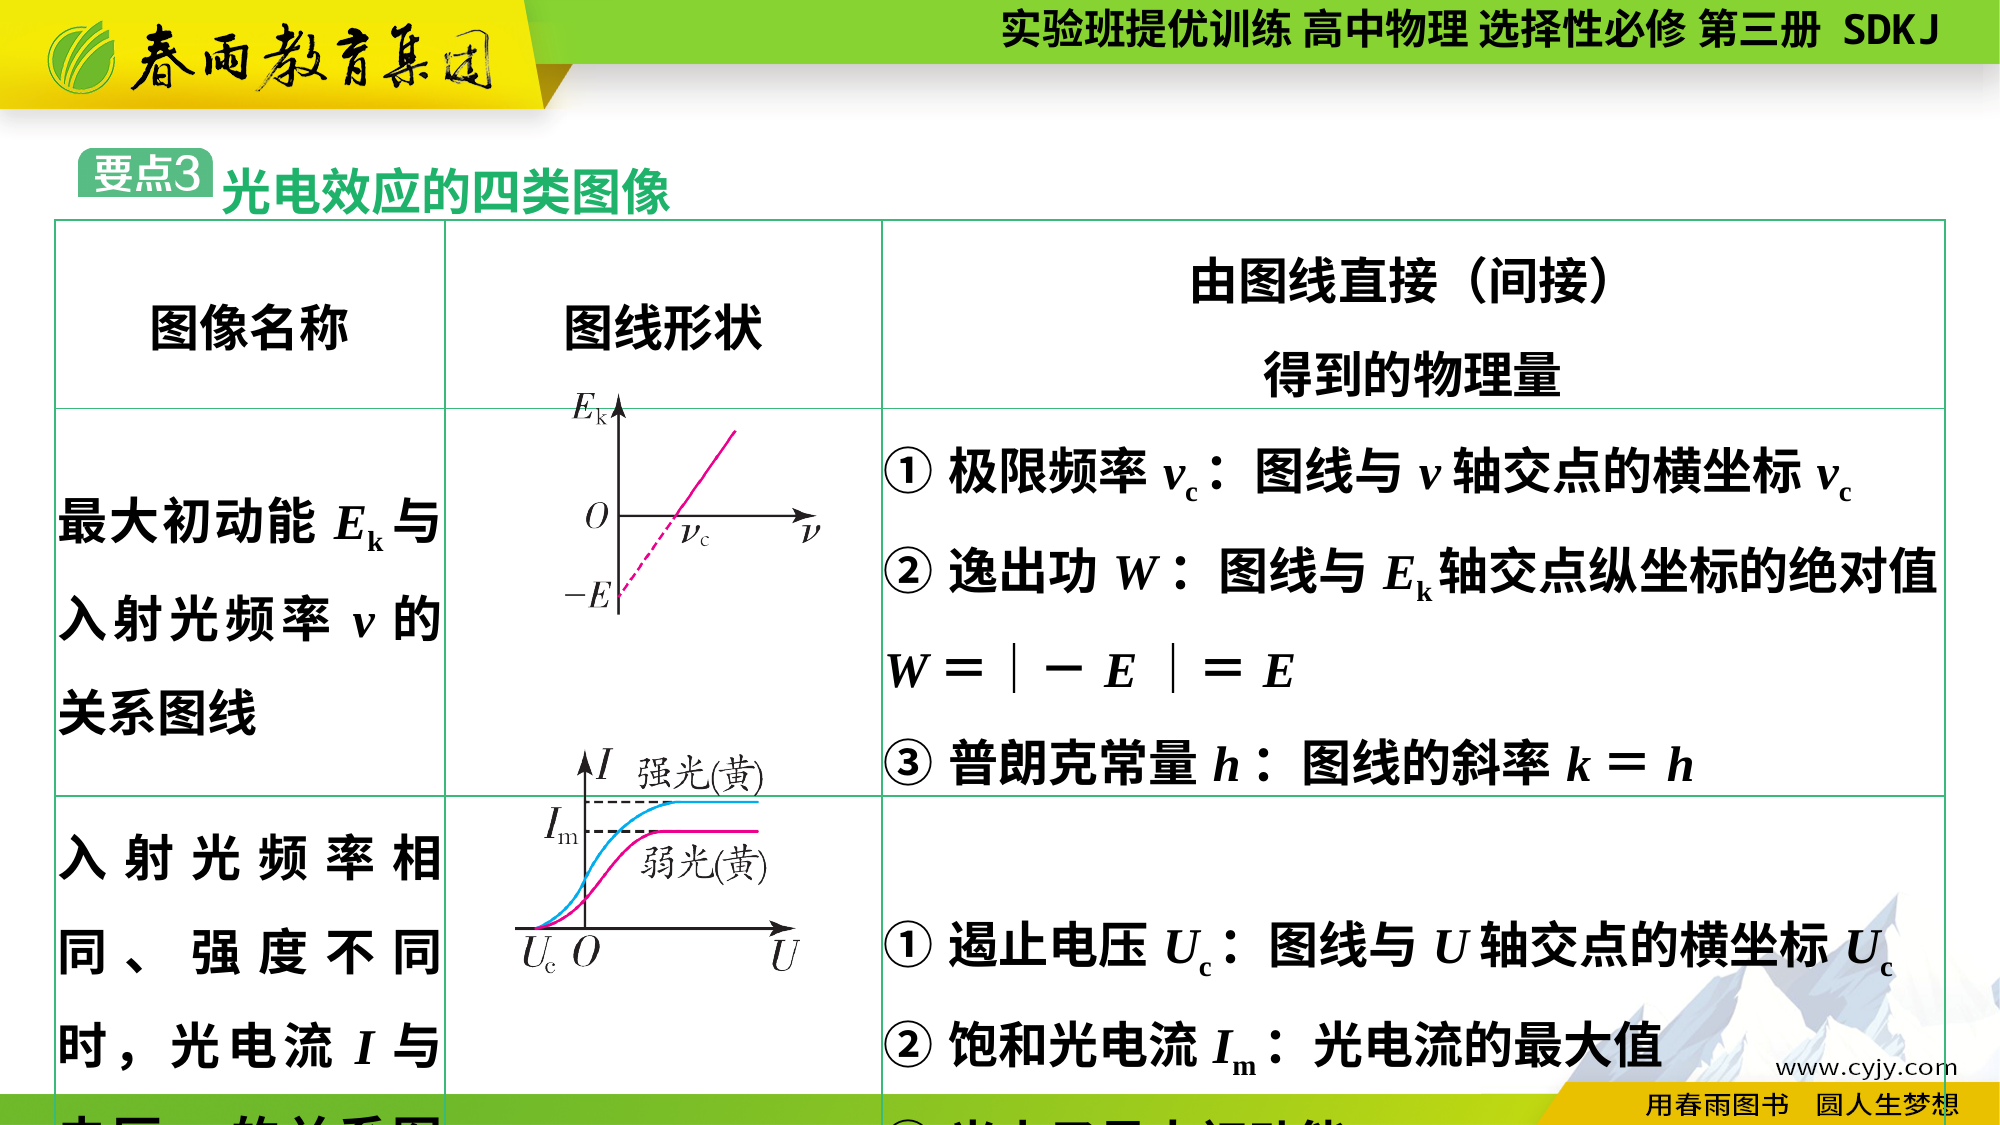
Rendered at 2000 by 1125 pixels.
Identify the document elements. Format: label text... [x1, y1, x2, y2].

table_header 由图线直接（间接） 得到的物理量 [883, 221, 1944, 408]
picture [515, 739, 801, 1000]
picture [0, 0, 2000, 1125]
table_header 图像名称 [56, 221, 444, 408]
picture [562, 385, 837, 620]
picture [78, 148, 214, 197]
table_cell ①遏止电压Uc：图线与U轴交点的横坐标Uc ②饱和光电流Im：光电流的最大值 ③光电子最大初动能Ek＝eUc [883, 797, 1944, 1125]
table_cell ①极限频率νc：图线与ν轴交点的横坐标νc ②逸出功W：图线与Ek轴交点纵坐标的绝对值W＝｜－E｜＝E ③普朗克常量h：图线的斜率k＝h [883, 409, 1944, 795]
table_cell [446, 797, 881, 1125]
table_cell 最大初动能Ek与入射光频率ν的关系图线 [56, 409, 444, 795]
list 光电效应的四类图像 [59, 122, 1944, 219]
table_cell [446, 409, 881, 795]
table_header 图线形状 [446, 221, 881, 408]
table_cell 入射光频率相同、强度不同时，光电流I与电压U的关系图像 [56, 797, 444, 1125]
